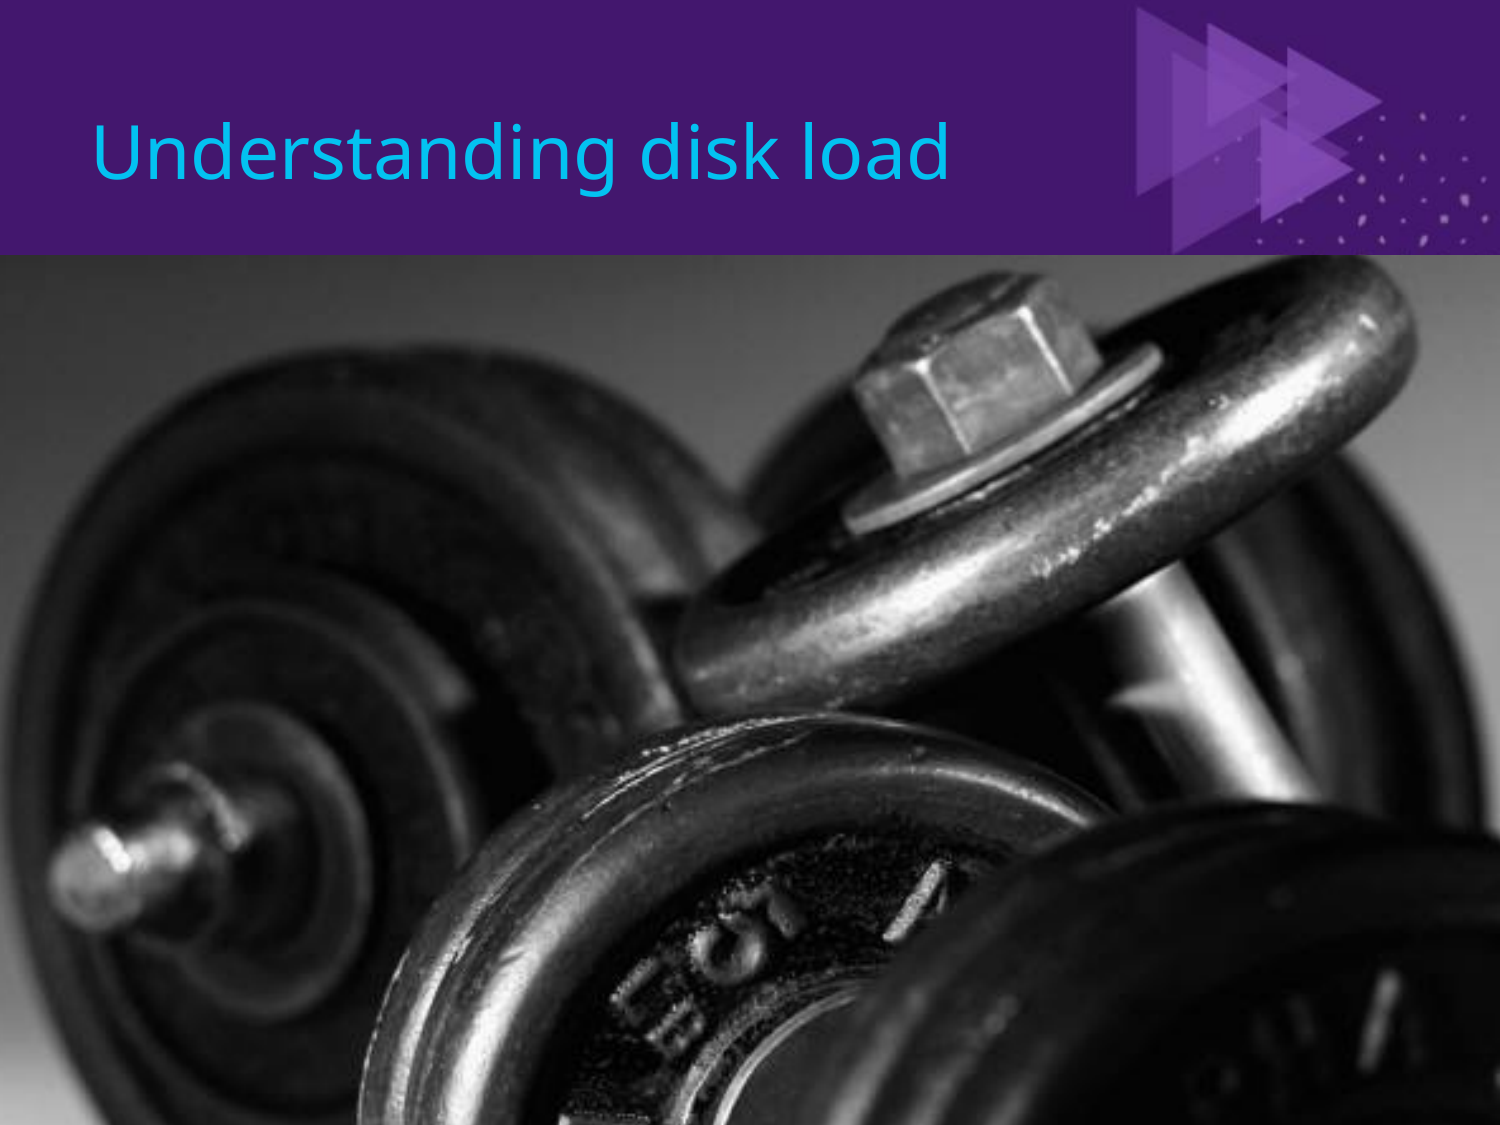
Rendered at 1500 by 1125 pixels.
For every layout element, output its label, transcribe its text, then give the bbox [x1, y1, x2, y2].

picture [0, 0, 1500, 1125]
title Understanding disk load [75, 56, 1425, 244]
